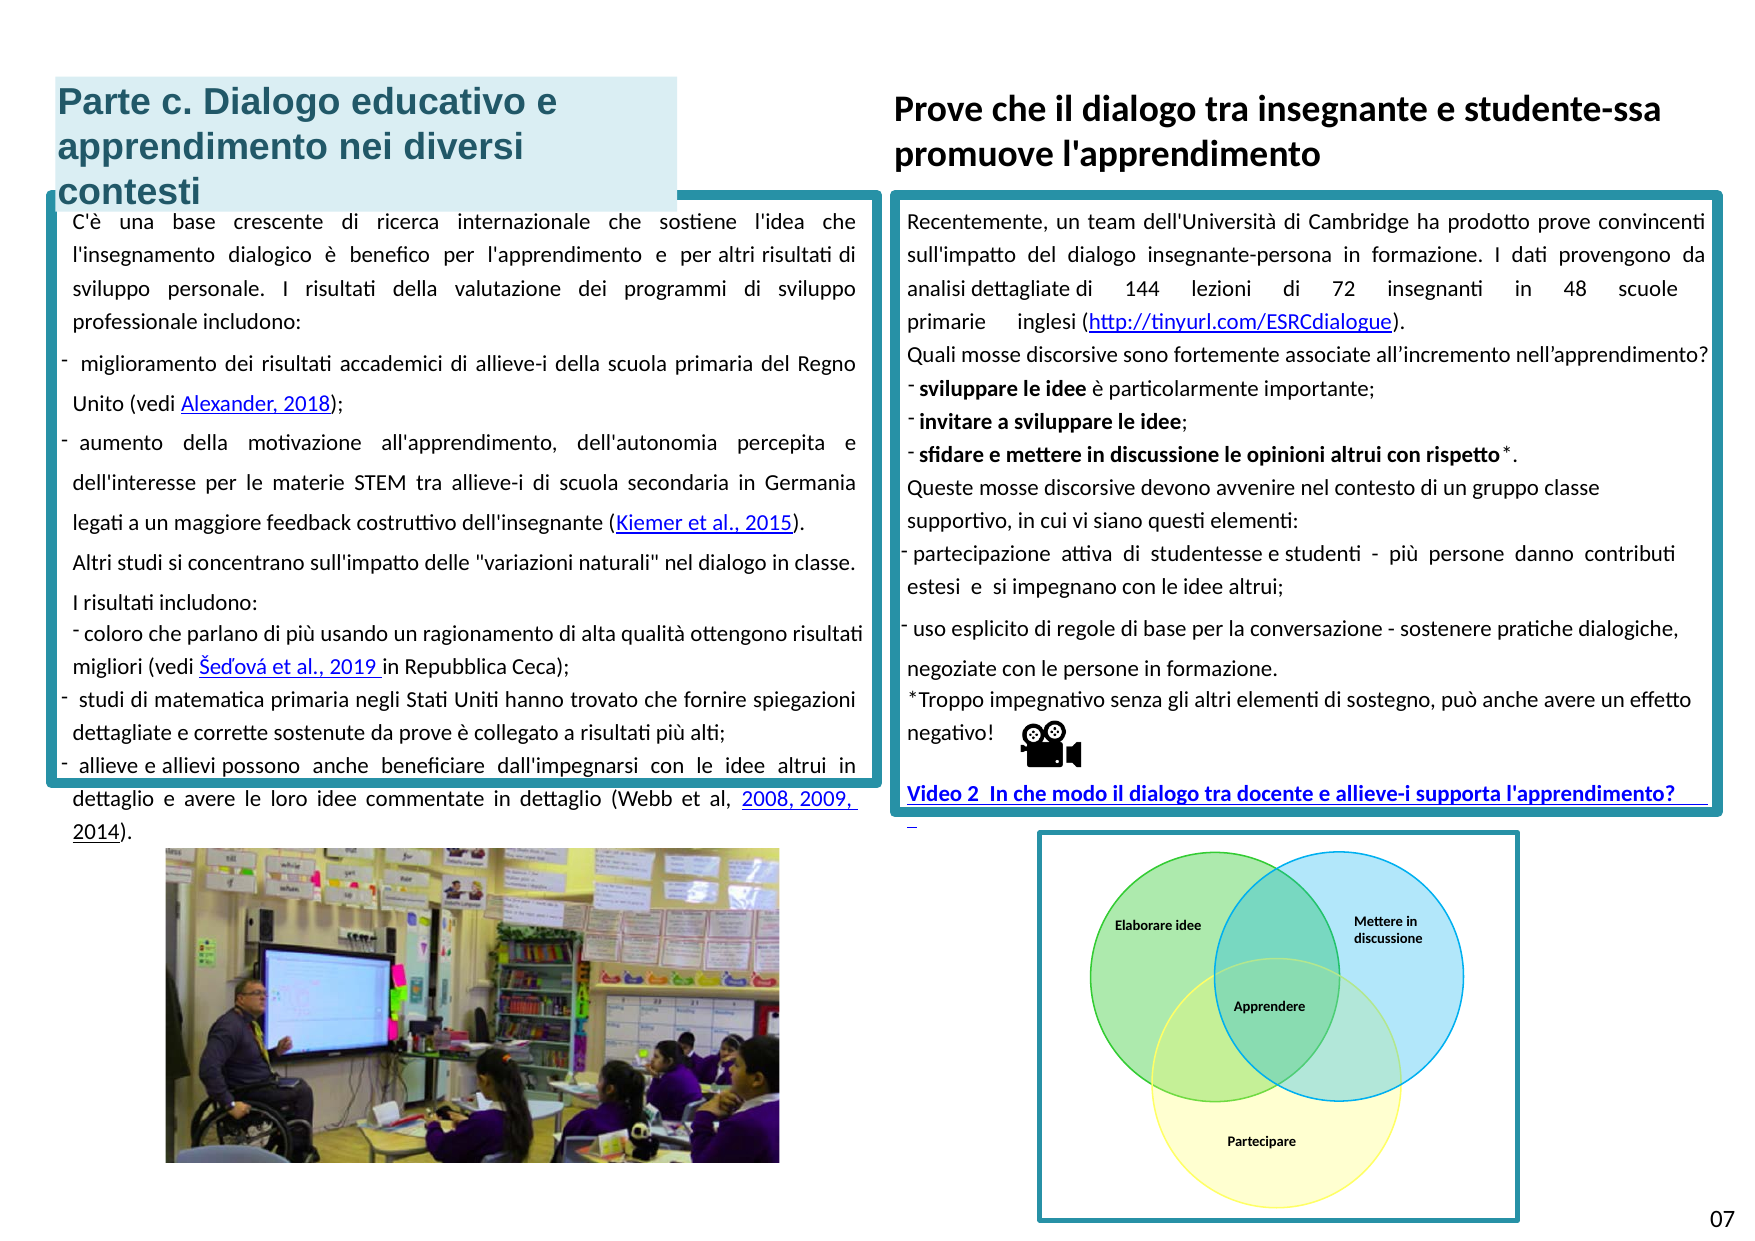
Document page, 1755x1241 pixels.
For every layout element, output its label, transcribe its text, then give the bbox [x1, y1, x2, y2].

text_box [165, 848, 780, 1163]
text_box Elaborare idee [1099, 908, 1240, 941]
text_box [1039, 832, 1518, 1221]
text_box Recentemente, un team dell'Università di Cambridge ha prodotto prove convincenti sull'impatto del dialogo insegnante-persona in formazione. I dati provengono da analisi dettagliate di 144 lezioni di 72 insegnanti in 48 scuole primarie inglesi (http://tinyurl.com/ESRCdialogue). Quali mosse discorsive sono fortemente associate all’incremento nell’apprendimento? sviluppare le idee è particolarmente importante; invitare a sviluppare le idee; sfidare e mettere in discussione le opinioni altrui con rispetto*. Queste mosse discorsive devono avvenire nel contesto di un gruppo classe supportivo, in cui vi siano questi elementi: partecipazione attiva di studentesse e studenti - più persone danno contributi estesi e si impegnano con le idee altrui; uso esplicito di regole di base per la conversazione - sostenere pratiche dialogiche, negoziate con le persone in formazione. *Troppo impegnativo senza gli altri elementi di sostegno, può anche avere un effetto negativo! Video 2 In che modo il dialogo tra docente e allieve-i supporta l'apprendimento? [894, 195, 1718, 813]
text_box C'è una base crescente di ricerca internazionale che sostiene l'idea che l'insegnamento dialogico è benefico per l'apprendimento e per altri risultati di sviluppo personale. I risultati della valutazione dei programmi di sviluppo professionale includono: miglioramento dei risultati accademici di allieve-i della scuola primaria del Regno Unito (vedi Alexander, 2018); aumento della motivazione all'apprendimento, dell'autonomia percepita e dell'interesse per le materie STEM tra allieve-i di scuola secondaria in Germania legati a un maggiore feedback costruttivo dell'insegnante (Kiemer et al., 2015). Altri studi si concentrano sull'impatto delle "variazioni naturali" nel dialogo in classe. I risultati includono: coloro che parlano di più usando un ragionamento di alta qualità ottengono risultati migliori (vedi Šeďová et al., 2019 in Repubblica Ceca); studi di matematica primaria negli Stati Uniti hanno trovato che fornire spiegazioni dettagliate e corrette sostenute da prove è collegato a risultati più alti; allieve e allievi possono anche beneficiare dall'impegnarsi con le idee altrui in dettaglio e avere le loro idee commentate in dettaglio (Webb et al, 2008, 2009, 2014). [51, 195, 878, 784]
text_box [1111, 852, 1276, 908]
text_box Prove che il dialogo tra insegnante e studente-ssa promuove l'apprendimento [877, 76, 1755, 182]
text_box Partecipare [1212, 1124, 1400, 1157]
text_box Parte c. Dialogo educativo e apprendimento nei diversi contesti [55, 76, 678, 212]
text_box 07 [1695, 1195, 1752, 1241]
text_box Apprendere [1218, 989, 1422, 1023]
text_box [1090, 931, 1219, 1085]
text_box [1152, 975, 1401, 1208]
text_box Mettere in discussione [1339, 904, 1479, 955]
text_box [1014, 707, 1087, 780]
text_box [1214, 851, 1464, 1102]
